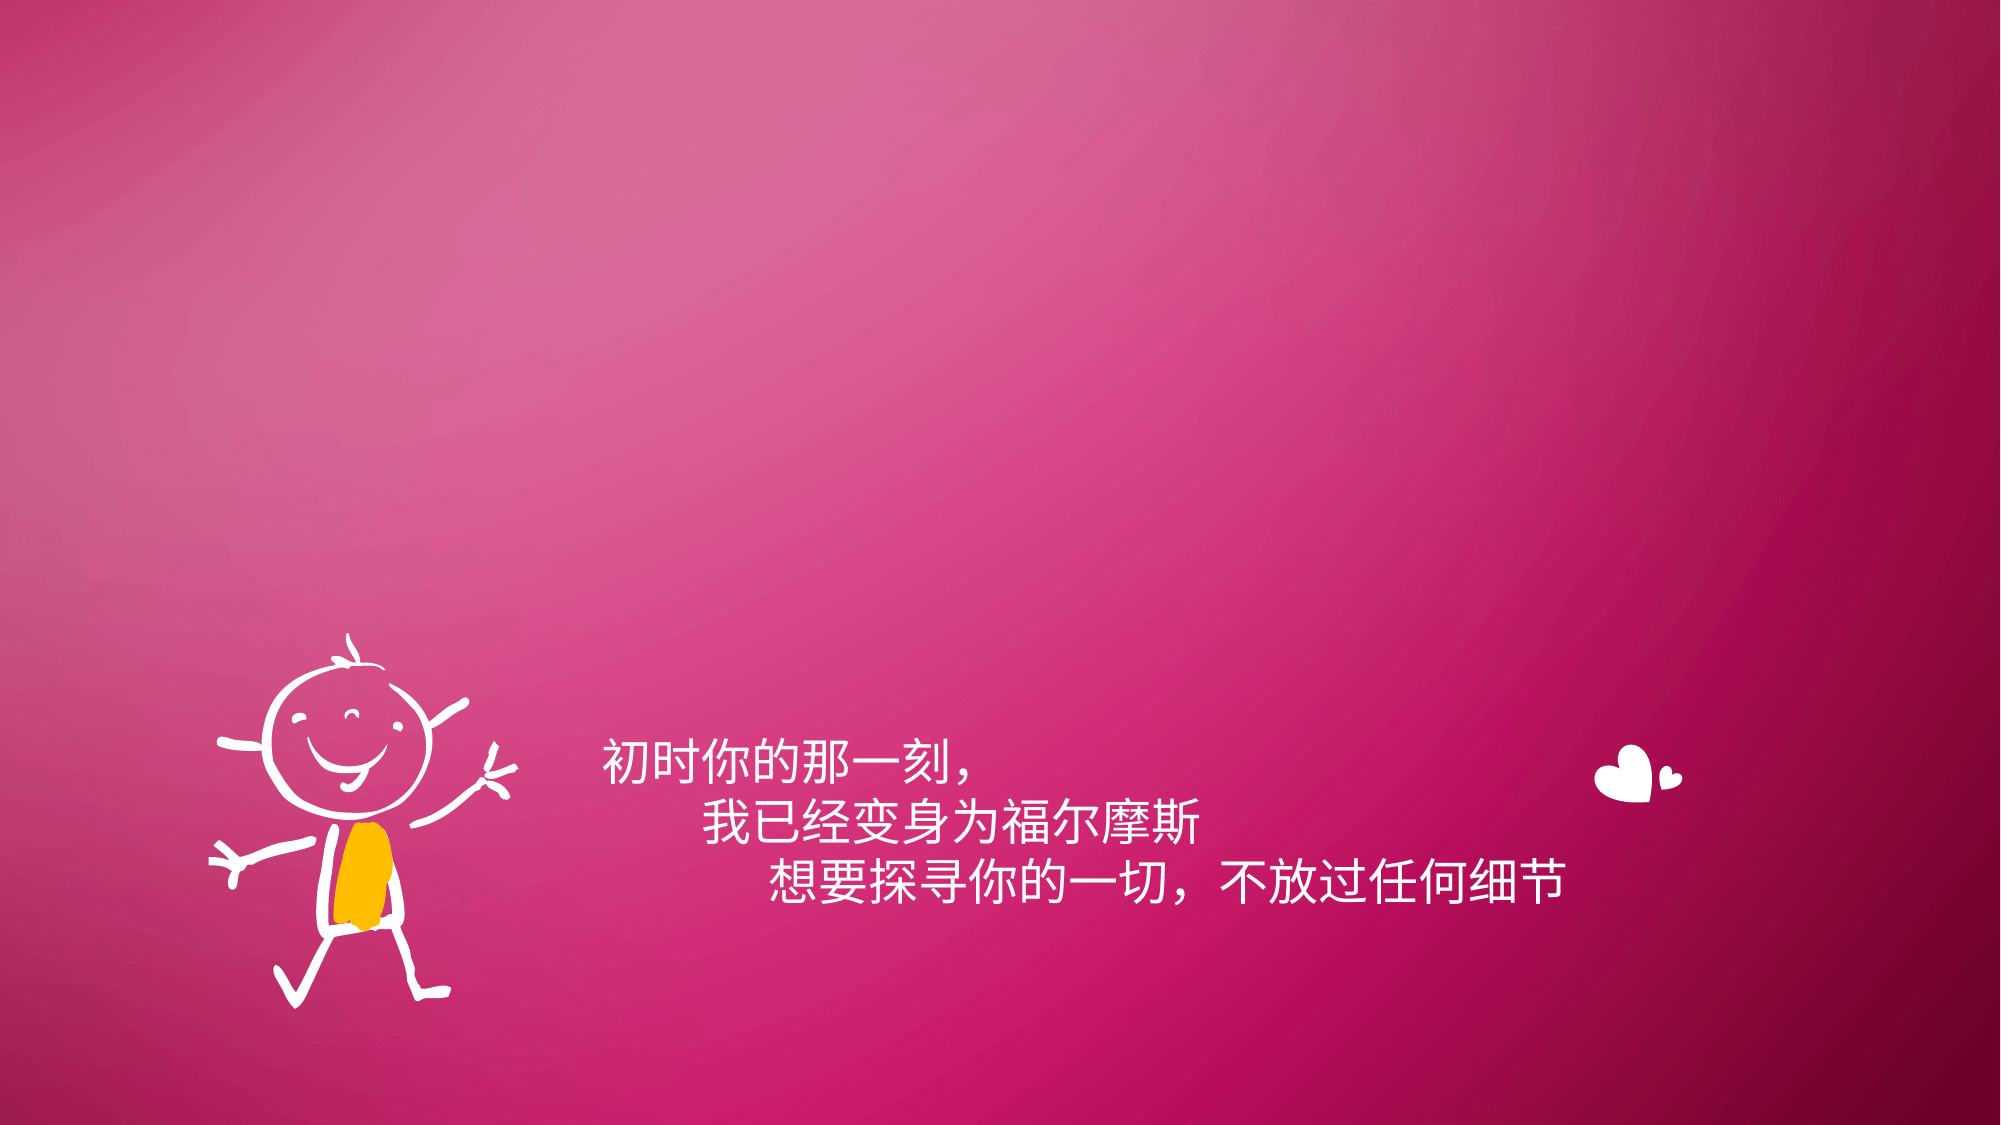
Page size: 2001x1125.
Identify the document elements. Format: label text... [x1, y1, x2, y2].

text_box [208, 633, 519, 1009]
text_box 初时你的那一刻， 我已经变身为福尔摩斯 想要探寻你的一切，不放过任何细节 [586, 722, 1815, 918]
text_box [1607, 744, 1668, 822]
picture [0, 0, 2001, 1125]
